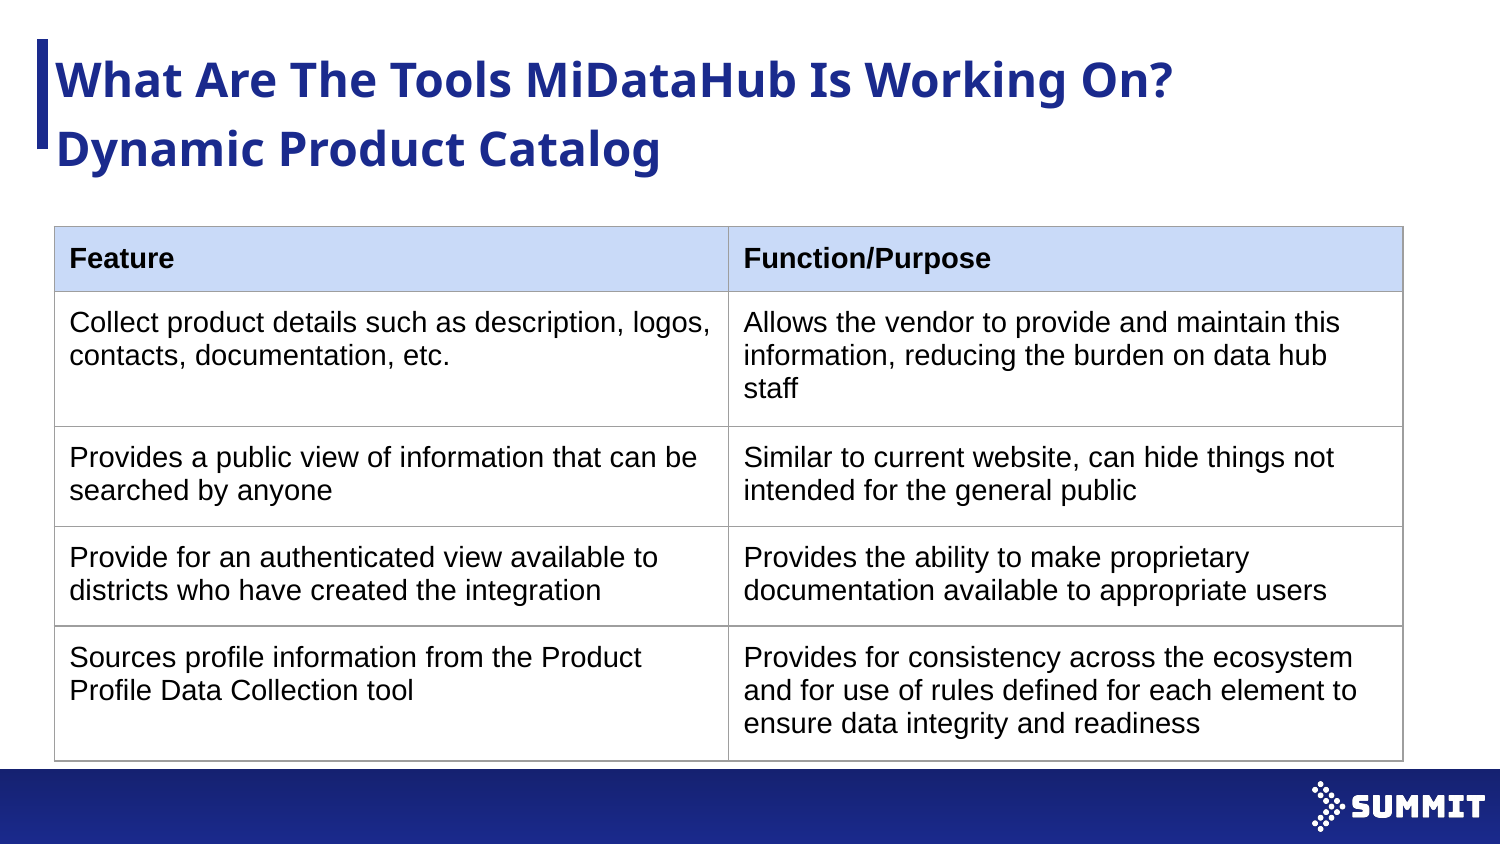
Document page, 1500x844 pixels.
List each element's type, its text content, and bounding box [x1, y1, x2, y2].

table_cell Provide for an authenticated view available to districts who have created the integration [55, 527, 728, 625]
table_cell Allows the vendor to provide and maintain this information, reducing the burden on data hub staff [729, 292, 1402, 426]
table_cell Provides a public view of information that can be searched by anyone [55, 427, 728, 526]
picture [1312, 781, 1485, 832]
table_cell Provides for consistency across the ecosystem and for use of rules defined for each element to ensure data integrity and readiness [729, 627, 1402, 760]
table_header Feature [55, 227, 728, 291]
table_cell Collect product details such as description, logos, contacts, documentation, etc. [55, 292, 728, 426]
table_cell Provides the ability to make proprietary documentation available to appropriate users [729, 527, 1402, 625]
text_box What Are The Tools MiDataHub Is Working On? Dynamic Product Catalog [52, 34, 1500, 179]
table_cell Similar to current website, can hide things not intended for the general public [729, 427, 1402, 526]
table_cell Sources profile information from the Product Profile Data Collection tool [55, 627, 728, 760]
table_header Function/Purpose [729, 227, 1402, 291]
